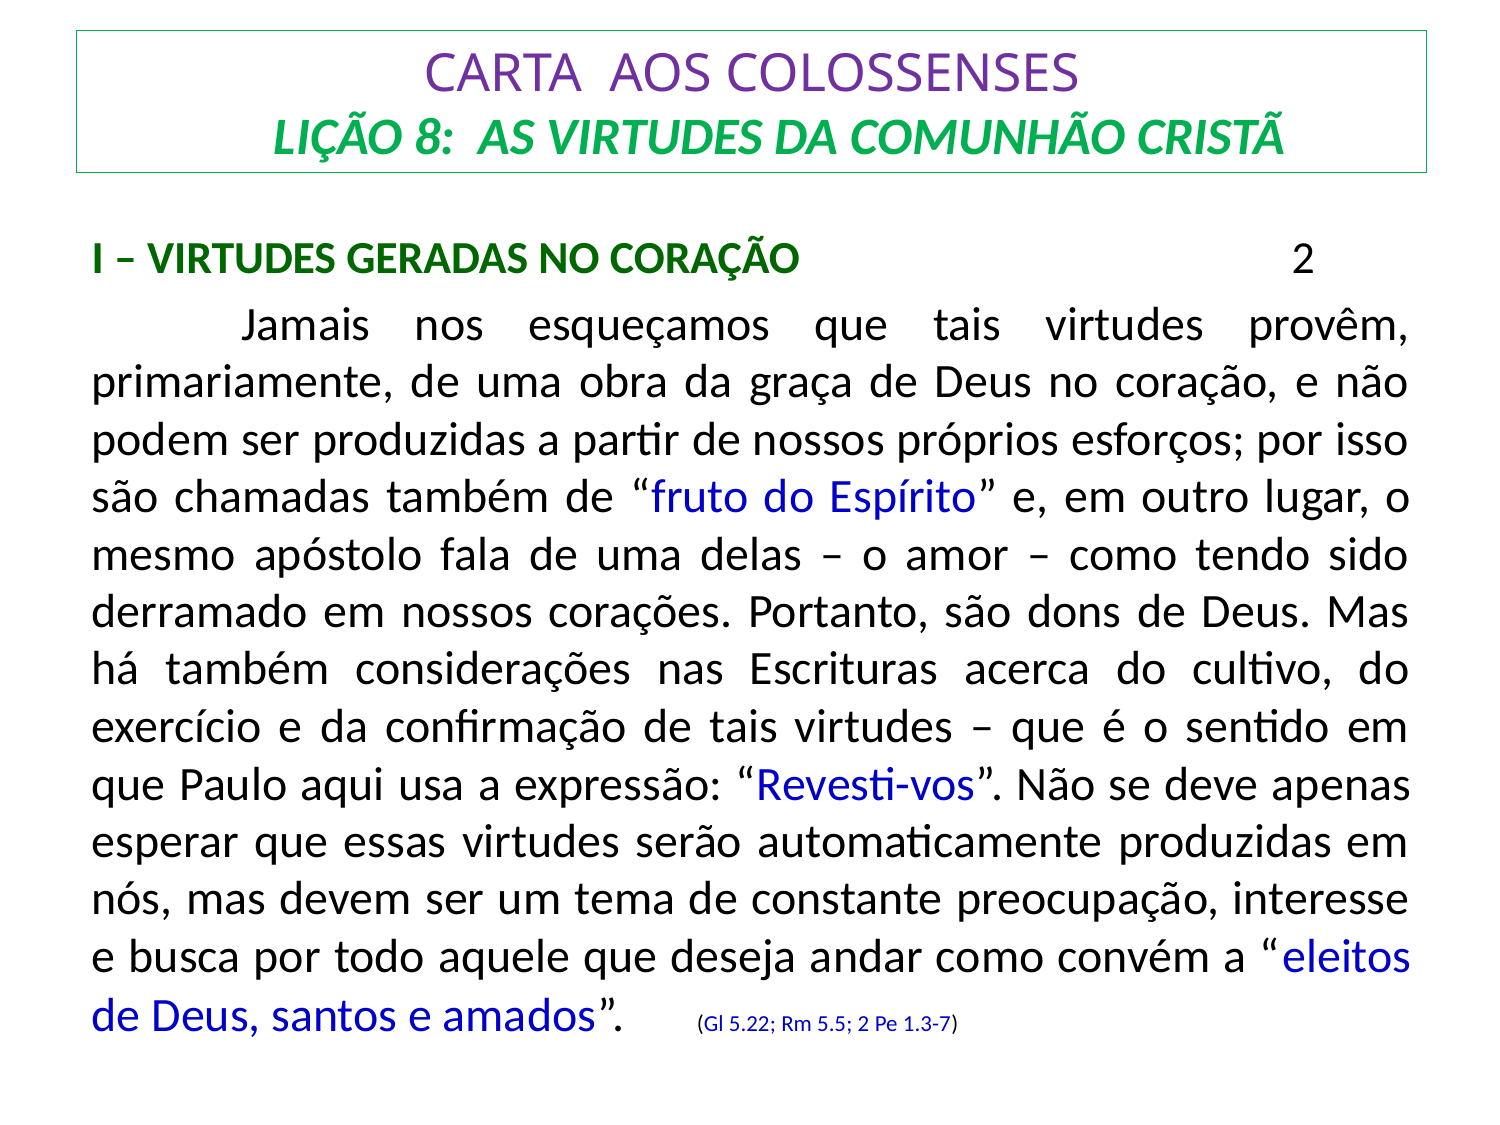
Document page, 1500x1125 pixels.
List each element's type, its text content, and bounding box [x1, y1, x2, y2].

title CARTA AOS COLOSSENSES LIÇÃO 8: AS VIRTUDES DA COMUNHÃO CRISTÃ [76, 30, 1427, 173]
list I – VIRTUDES GERADAS NO CORAÇÃO 2 Jamais nos esqueçamos que tais virtudes provêm, primariamente, de uma obra da graça de Deus no coração, e não podem ser produzidas a partir de nossos próprios esforços; por isso são chamadas também de “fruto do Espírito” e, em outro lugar, o mesmo apóstolo fala de uma delas – o amor – como tendo sido derramado em nossos corações. Portanto, são dons de Deus. Mas há também considerações nas Escrituras acerca do cultivo, do exercício e da confirmação de tais virtudes – que é o sentido em que Paulo aqui usa a expressão: “Revesti-vos”. Não se deve apenas esperar que essas virtudes serão automaticamente produzidas em nós, mas devem ser um tema de constante preocupação, interesse e busca por todo aquele que deseja andar como convém a “eleitos de Deus, santos e amados”. (Gl 5.22; Rm 5.5; 2 Pe 1.3-7) [76, 219, 1427, 1059]
